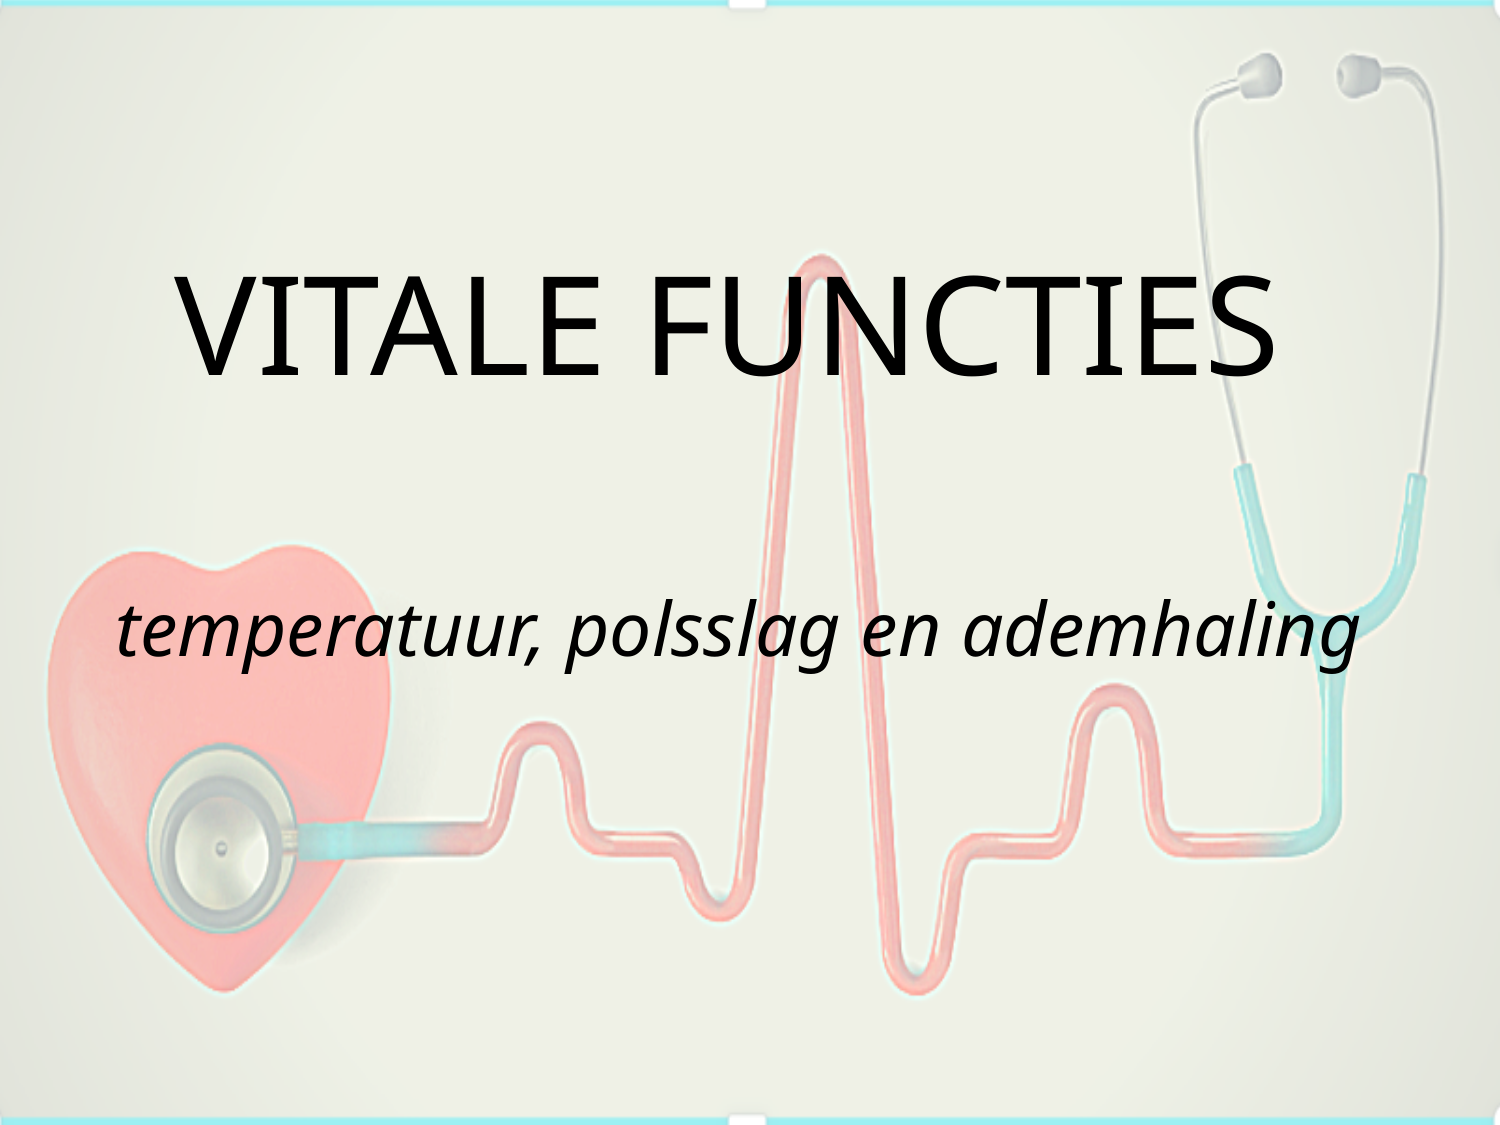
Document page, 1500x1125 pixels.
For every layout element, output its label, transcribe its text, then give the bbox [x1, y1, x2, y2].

subtitle temperatuur, polsslag en ademhaling [100, 574, 1385, 759]
title VITALE FUNCTieS [174, 230, 1341, 574]
